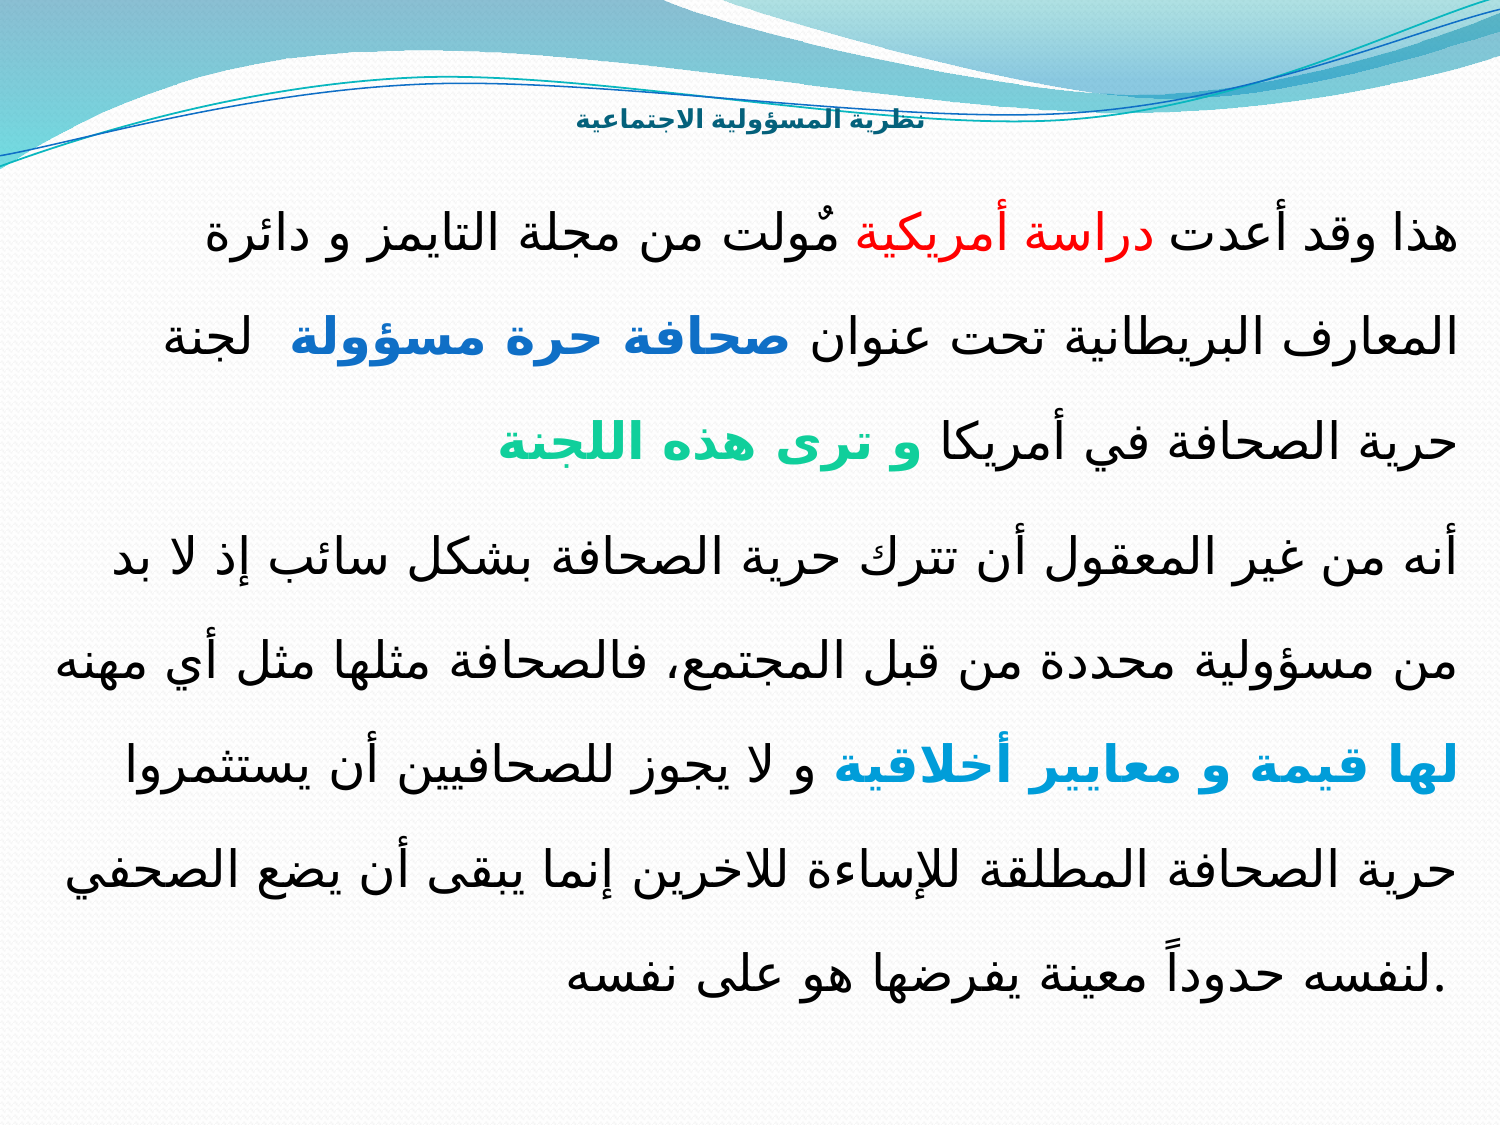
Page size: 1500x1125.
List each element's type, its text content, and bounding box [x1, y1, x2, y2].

list هذا وقد أعدت دراسة أمريكية مٌولت من مجلة التايمز و دائرة المعارف البريطانية تحت عنوان صحافة حرة مسؤولة لجنة حرية الصحافة في أمريكا و ترى هذه اللجنة أنه من غير المعقول أن تترك حرية الصحافة بشكل سائب إذ لا بد من مسؤولية محددة من قبل المجتمع، فالصحافة مثلها مثل أي مهنه لها قيمة و معايير أخلاقية و لا يجوز للصحافيين أن يستثمروا حرية الصحافة المطلقة للإساءة للاخرين إنما يبقى أن يضع الصحفي لنفسه حدوداً معينة يفرضها هو على نفسه. [39, 149, 1475, 1024]
title نظرية المسؤولية الاجتماعية [132, 0, 1370, 134]
